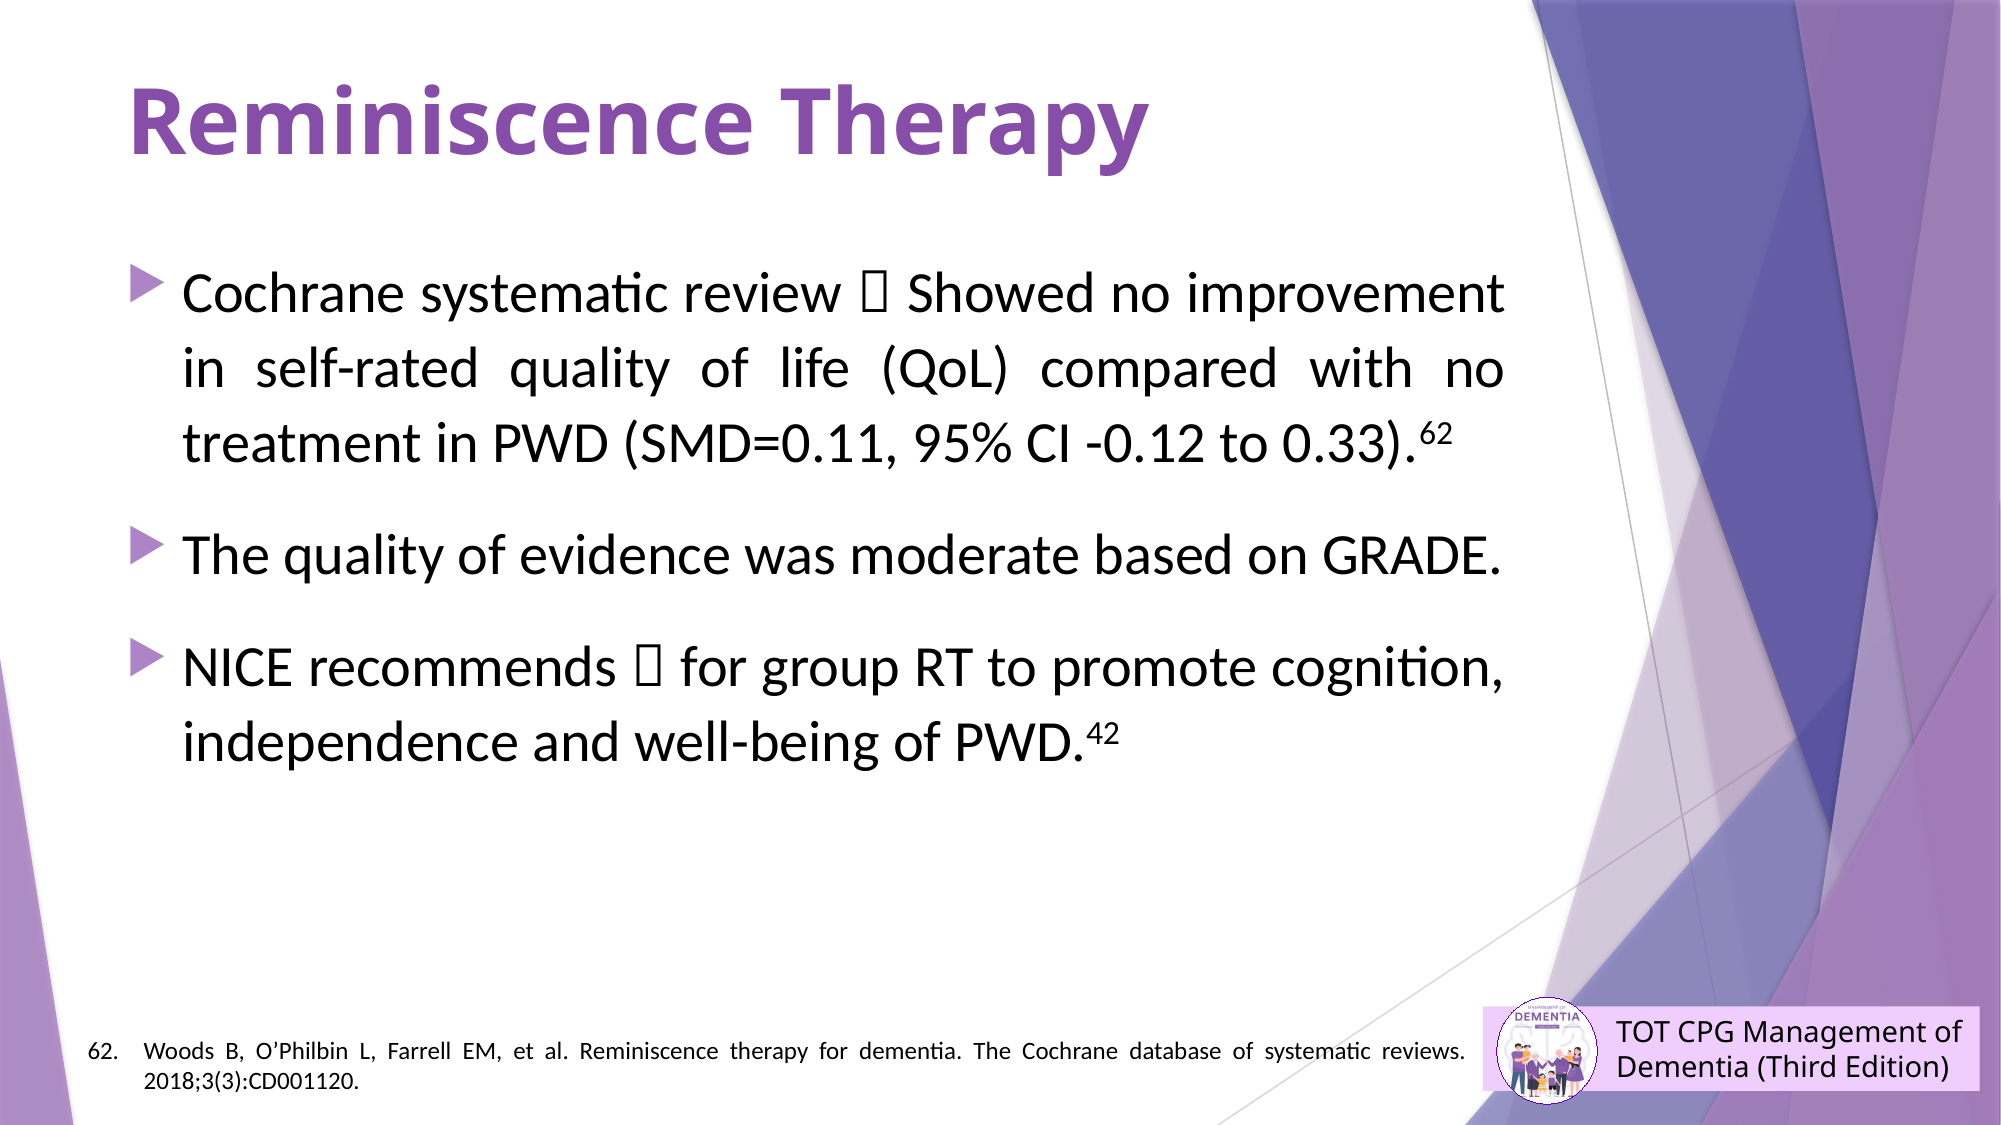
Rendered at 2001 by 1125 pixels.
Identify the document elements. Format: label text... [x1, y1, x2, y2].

list Cochrane systematic review  Showed no improvement in self-rated quality of life (QoL) compared with no treatment in PWD (SMD=0.11, 95% CI -0.12 to 0.33).62 The quality of evidence was moderate based on GRADE. NICE recommends  for group RT to promote cognition, independence and well-being of PWD.42 [111, 241, 1522, 975]
title Reminiscence Therapy [111, 55, 1639, 265]
text_box Woods B, O’Philbin L, Farrell EM, et al. Reminiscence therapy for dementia. The Cochrane database of systematic reviews. 2018;3(3):CD001120. [72, 1027, 1477, 1102]
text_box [1482, 996, 1981, 1105]
